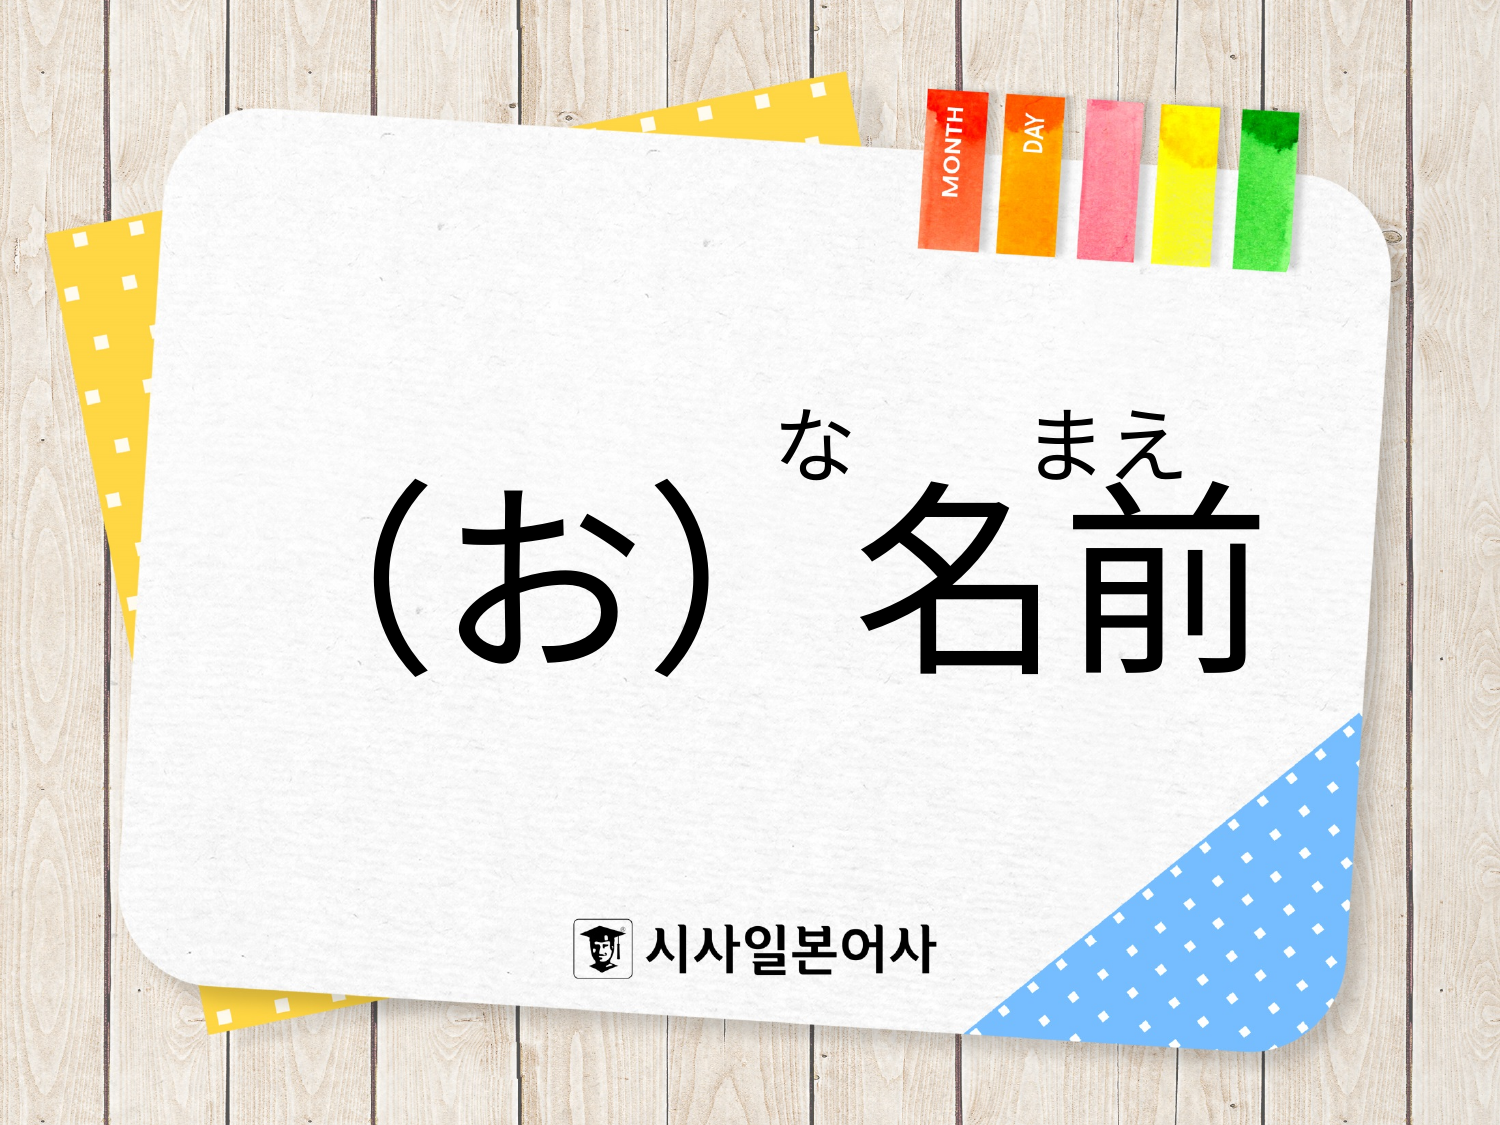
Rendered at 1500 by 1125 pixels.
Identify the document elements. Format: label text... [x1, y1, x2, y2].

title （お）名前 [75, 338, 1425, 811]
text_box な まえ [758, 385, 1205, 501]
picture [0, 0, 1500, 1125]
